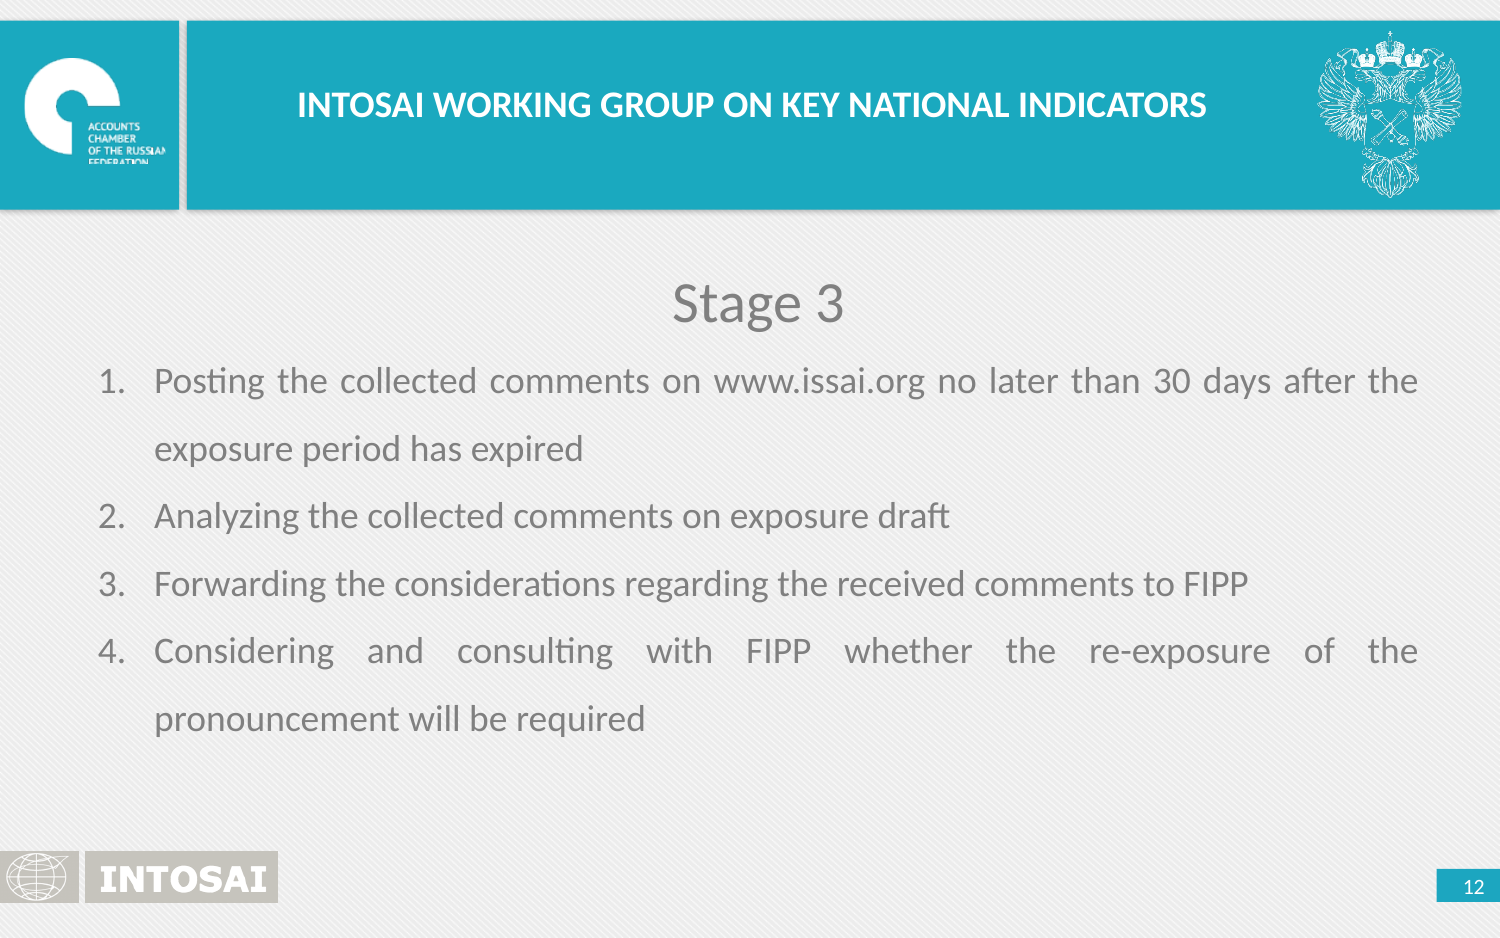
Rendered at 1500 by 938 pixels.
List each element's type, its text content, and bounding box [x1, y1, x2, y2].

text_box INTOSAI WORKING GROUP ON KEY NATIONAL INDICATORS [282, 72, 1265, 133]
picture [0, 0, 1500, 938]
text_box Stage 3 Posting the collected comments on www.issai.org no later than 30 days after the exposure period has expired Analyzing the collected comments on exposure draft Forwarding the considerations regarding the received comments to FIPP Considering and consulting with FIPP whether the re-exposure of the pronouncement will be required [83, 256, 1435, 747]
